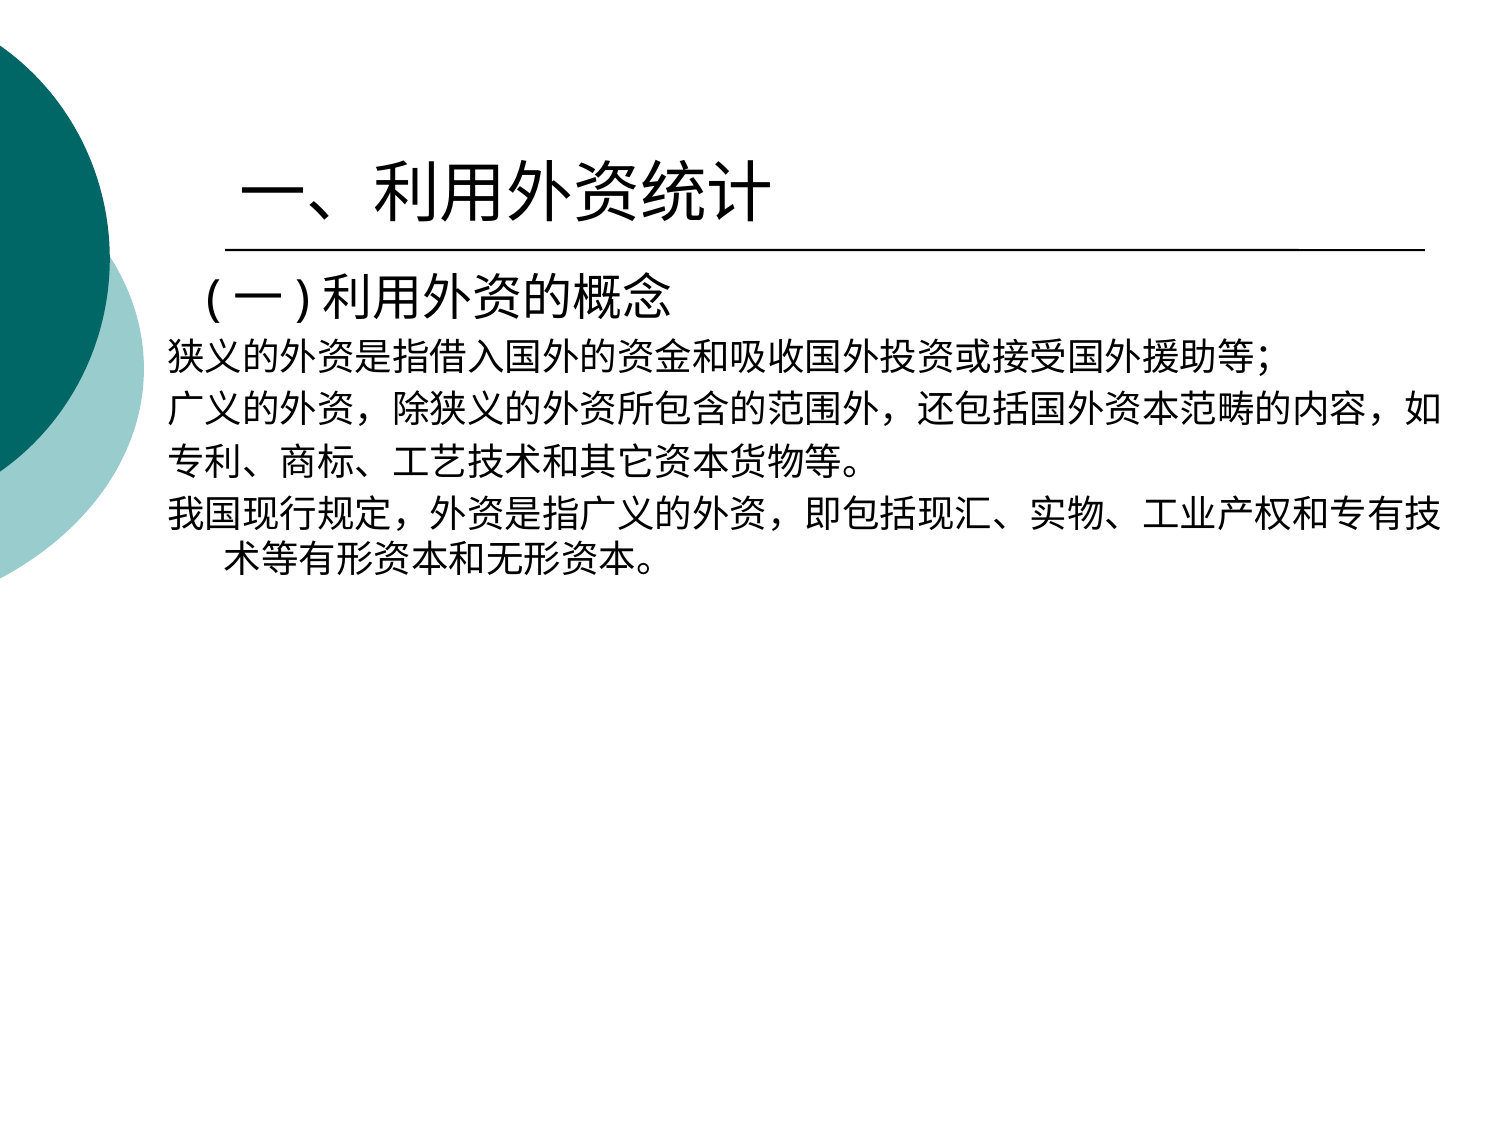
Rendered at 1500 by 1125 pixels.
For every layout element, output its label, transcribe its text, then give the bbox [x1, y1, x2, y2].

title 一、利用外资统计 [224, 49, 1425, 238]
list (一)利用外资的概念 狭义的外资是指借入国外的资金和吸收国外投资或接受国外援助等； 广义的外资，除狭义的外资所包含的范围外，还包括国外资本范畴的内容，如 专利、商标、工艺技术和其它资本货物等。 我国现行规定，外资是指广义的外资，即包括现汇、实物、工业产权和专有技术等有形资本和无形资本。 [152, 257, 1466, 934]
